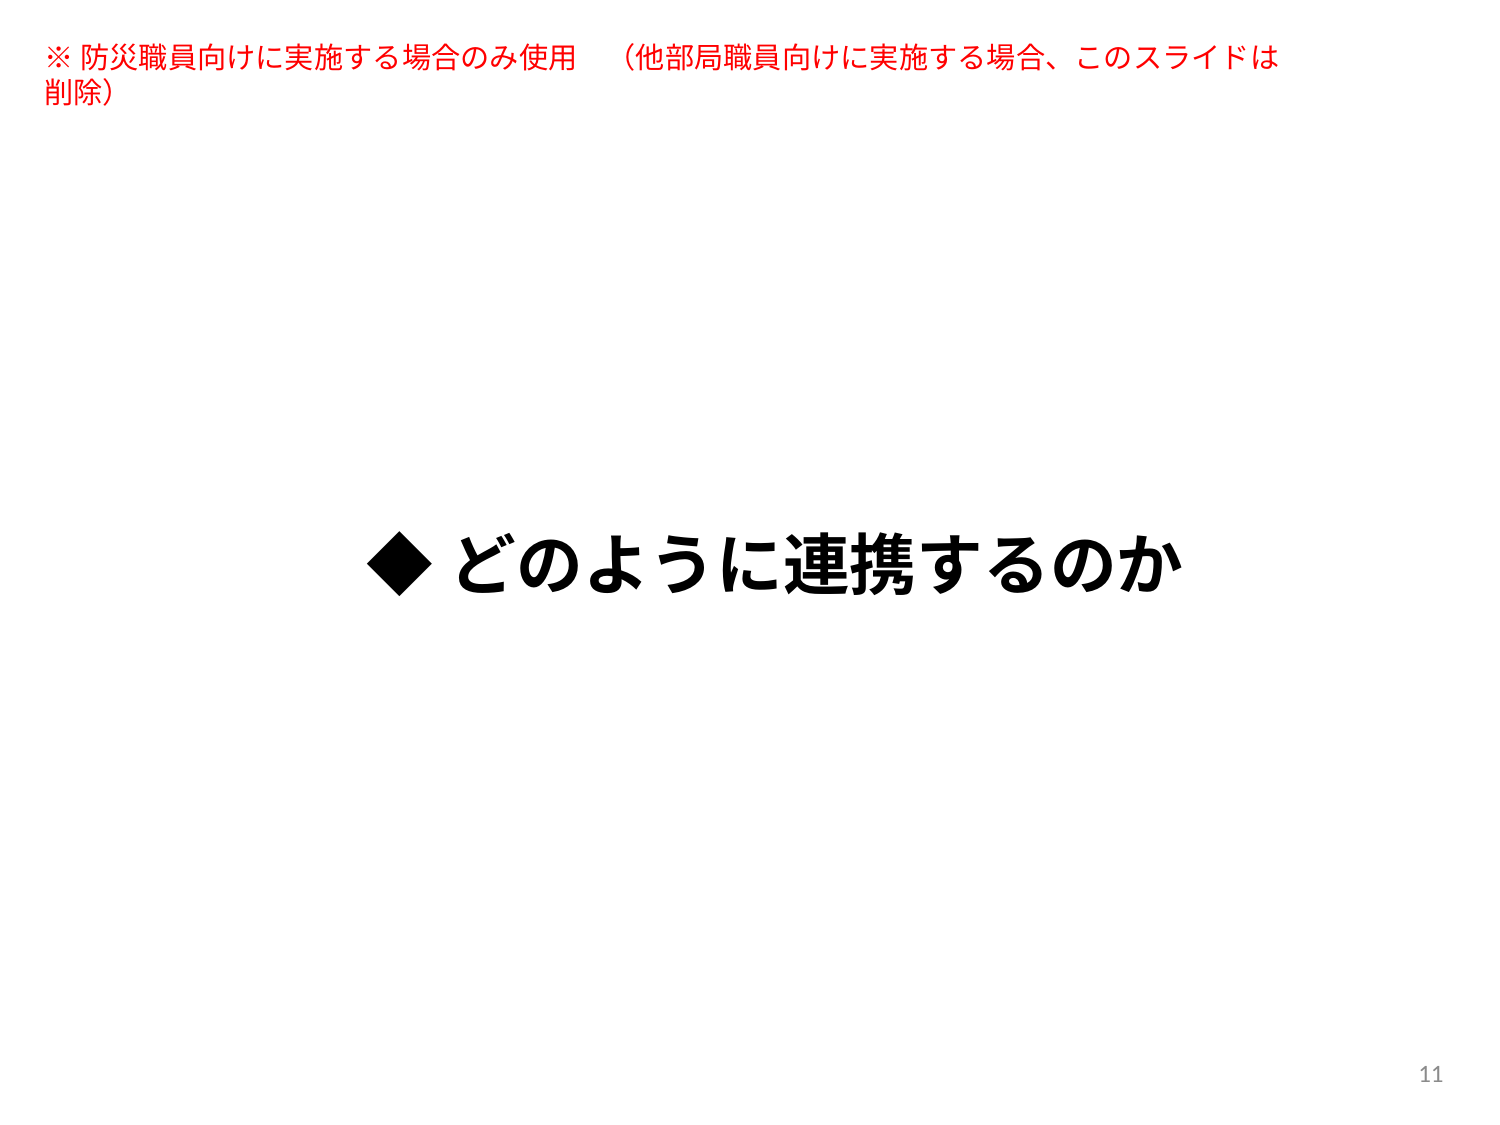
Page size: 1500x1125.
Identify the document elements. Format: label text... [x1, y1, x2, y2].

slide_number 11 [1108, 1042, 1459, 1103]
text_box ※防災職員向けに実施する場合のみ使用 （他部局職員向けに実施する場合、このスライドは削除） [29, 31, 1317, 117]
title ◆どのように連携するのか [100, 468, 1451, 657]
